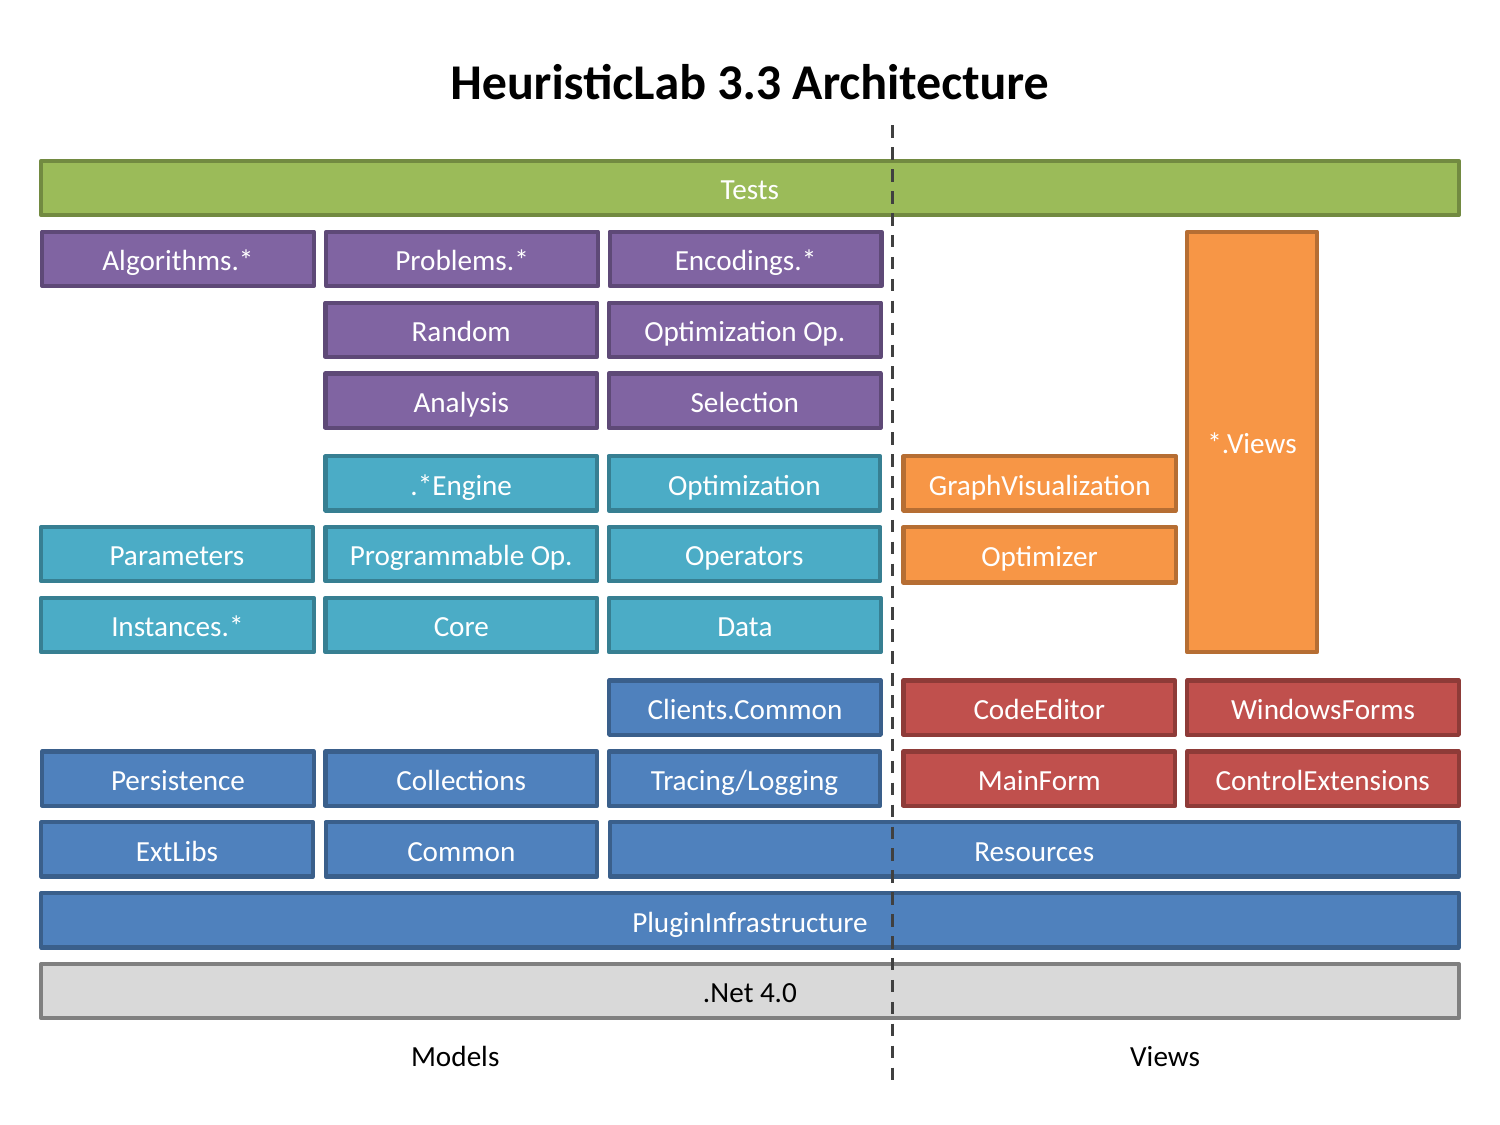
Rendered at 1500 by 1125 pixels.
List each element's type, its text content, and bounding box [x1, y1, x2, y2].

text_box Random [323, 301, 599, 359]
text_box Tests [898, 159, 1461, 217]
text_box .Net 4.0 [898, 962, 1461, 1020]
text_box Optimization [607, 454, 882, 513]
text_box .Net 4.0 [39, 962, 888, 1020]
text_box WindowsForms [1185, 678, 1461, 737]
text_box Views [1115, 1029, 1216, 1080]
text_box Models [396, 1029, 515, 1080]
text_box Data [607, 596, 883, 654]
text_box Collections [323, 749, 599, 808]
text_box Tracing/Logging [607, 749, 882, 808]
text_box Common [324, 820, 599, 879]
text_box Optimizer [901, 525, 1178, 585]
text_box Resources [608, 820, 888, 879]
text_box Persistence [40, 749, 316, 808]
text_box HeuristicLab 3.3 Architecture [0, 42, 1500, 118]
text_box Programmable Op. [323, 525, 599, 583]
text_box Clients.Common [607, 678, 883, 737]
text_box PluginInfrastructure [898, 891, 1461, 950]
text_box Encodings.* [608, 230, 884, 288]
text_box .*Engine [323, 454, 599, 513]
text_box GraphVisualization [901, 454, 1178, 513]
text_box CodeEditor [901, 678, 1177, 737]
text_box Optimization Op. [607, 301, 883, 359]
text_box Problems.* [324, 230, 600, 288]
text_box Selection [607, 371, 883, 430]
text_box *.Views [1185, 230, 1319, 654]
text_box Analysis [323, 371, 599, 430]
text_box MainForm [901, 749, 1177, 808]
text_box Algorithms.* [40, 230, 316, 288]
text_box Tests [39, 159, 888, 217]
text_box Instances.* [39, 596, 316, 654]
text_box ExtLibs [39, 820, 315, 879]
text_box ControlExtensions [1185, 749, 1461, 808]
text_box Parameters [39, 525, 315, 583]
text_box Core [323, 596, 599, 654]
text_box Resources [898, 820, 1461, 879]
text_box Operators [607, 525, 882, 583]
text_box PluginInfrastructure [39, 891, 888, 950]
